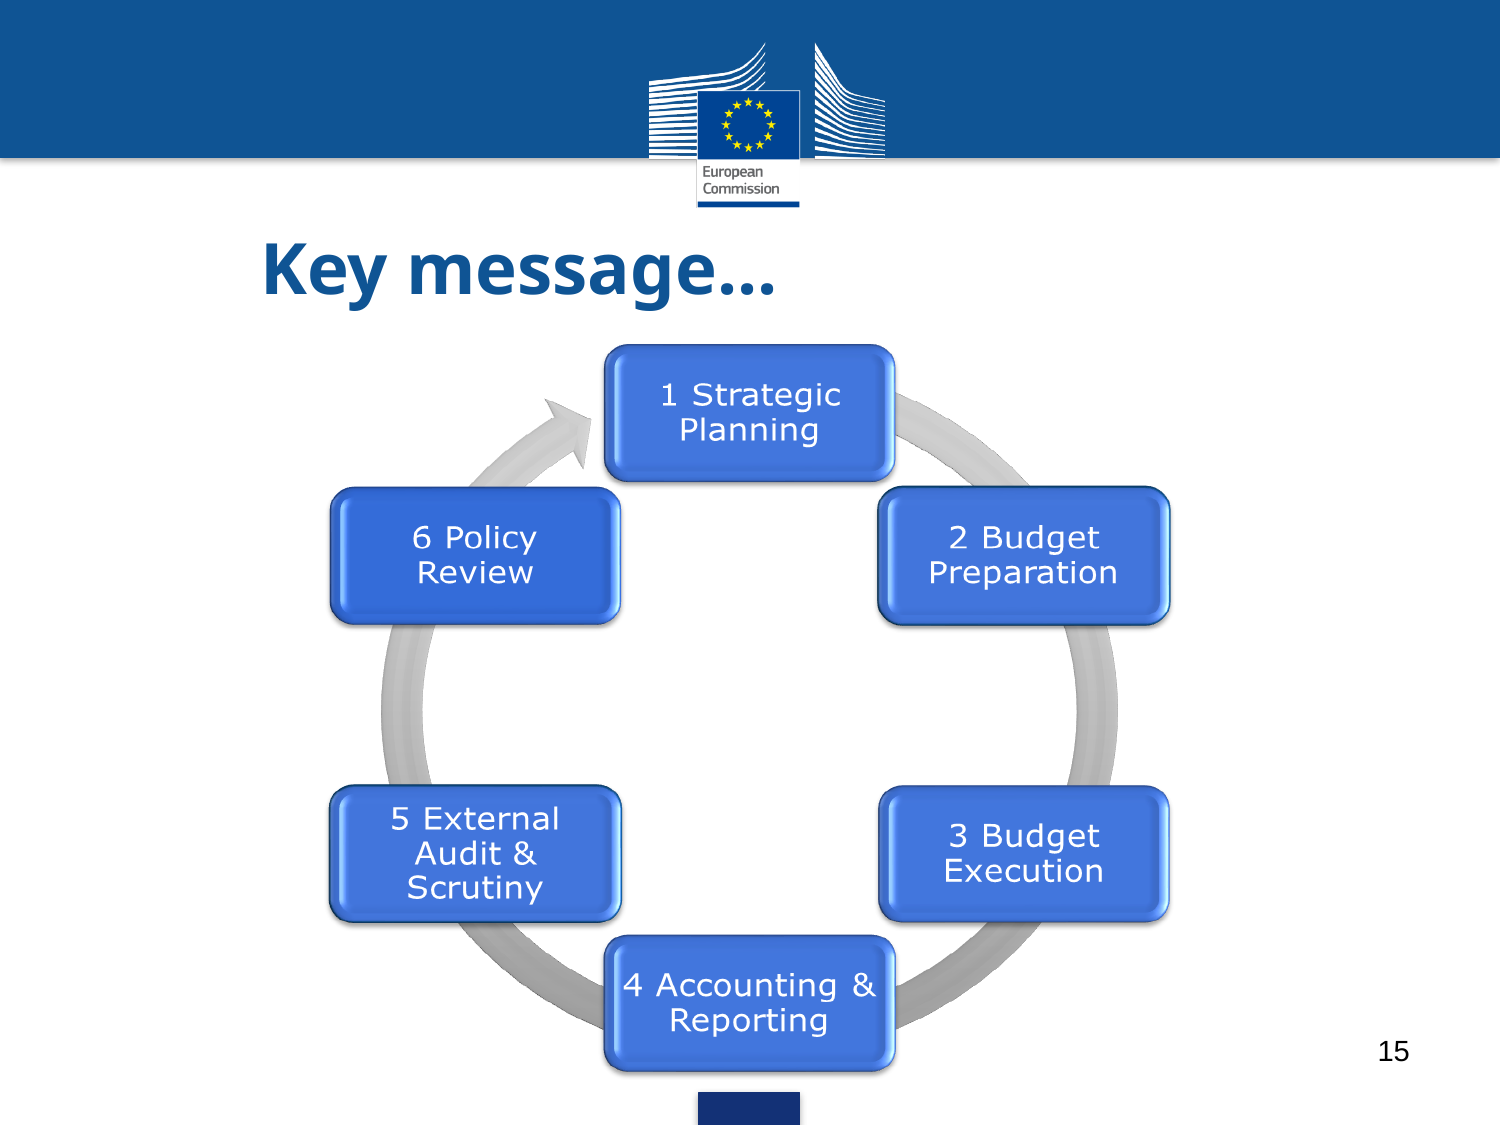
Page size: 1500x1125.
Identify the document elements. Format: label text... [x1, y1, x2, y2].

picture [246, 337, 1254, 1083]
text_box Key message... [226, 216, 1289, 317]
picture [649, 42, 885, 208]
slide_number 15 [1074, 1024, 1426, 1103]
